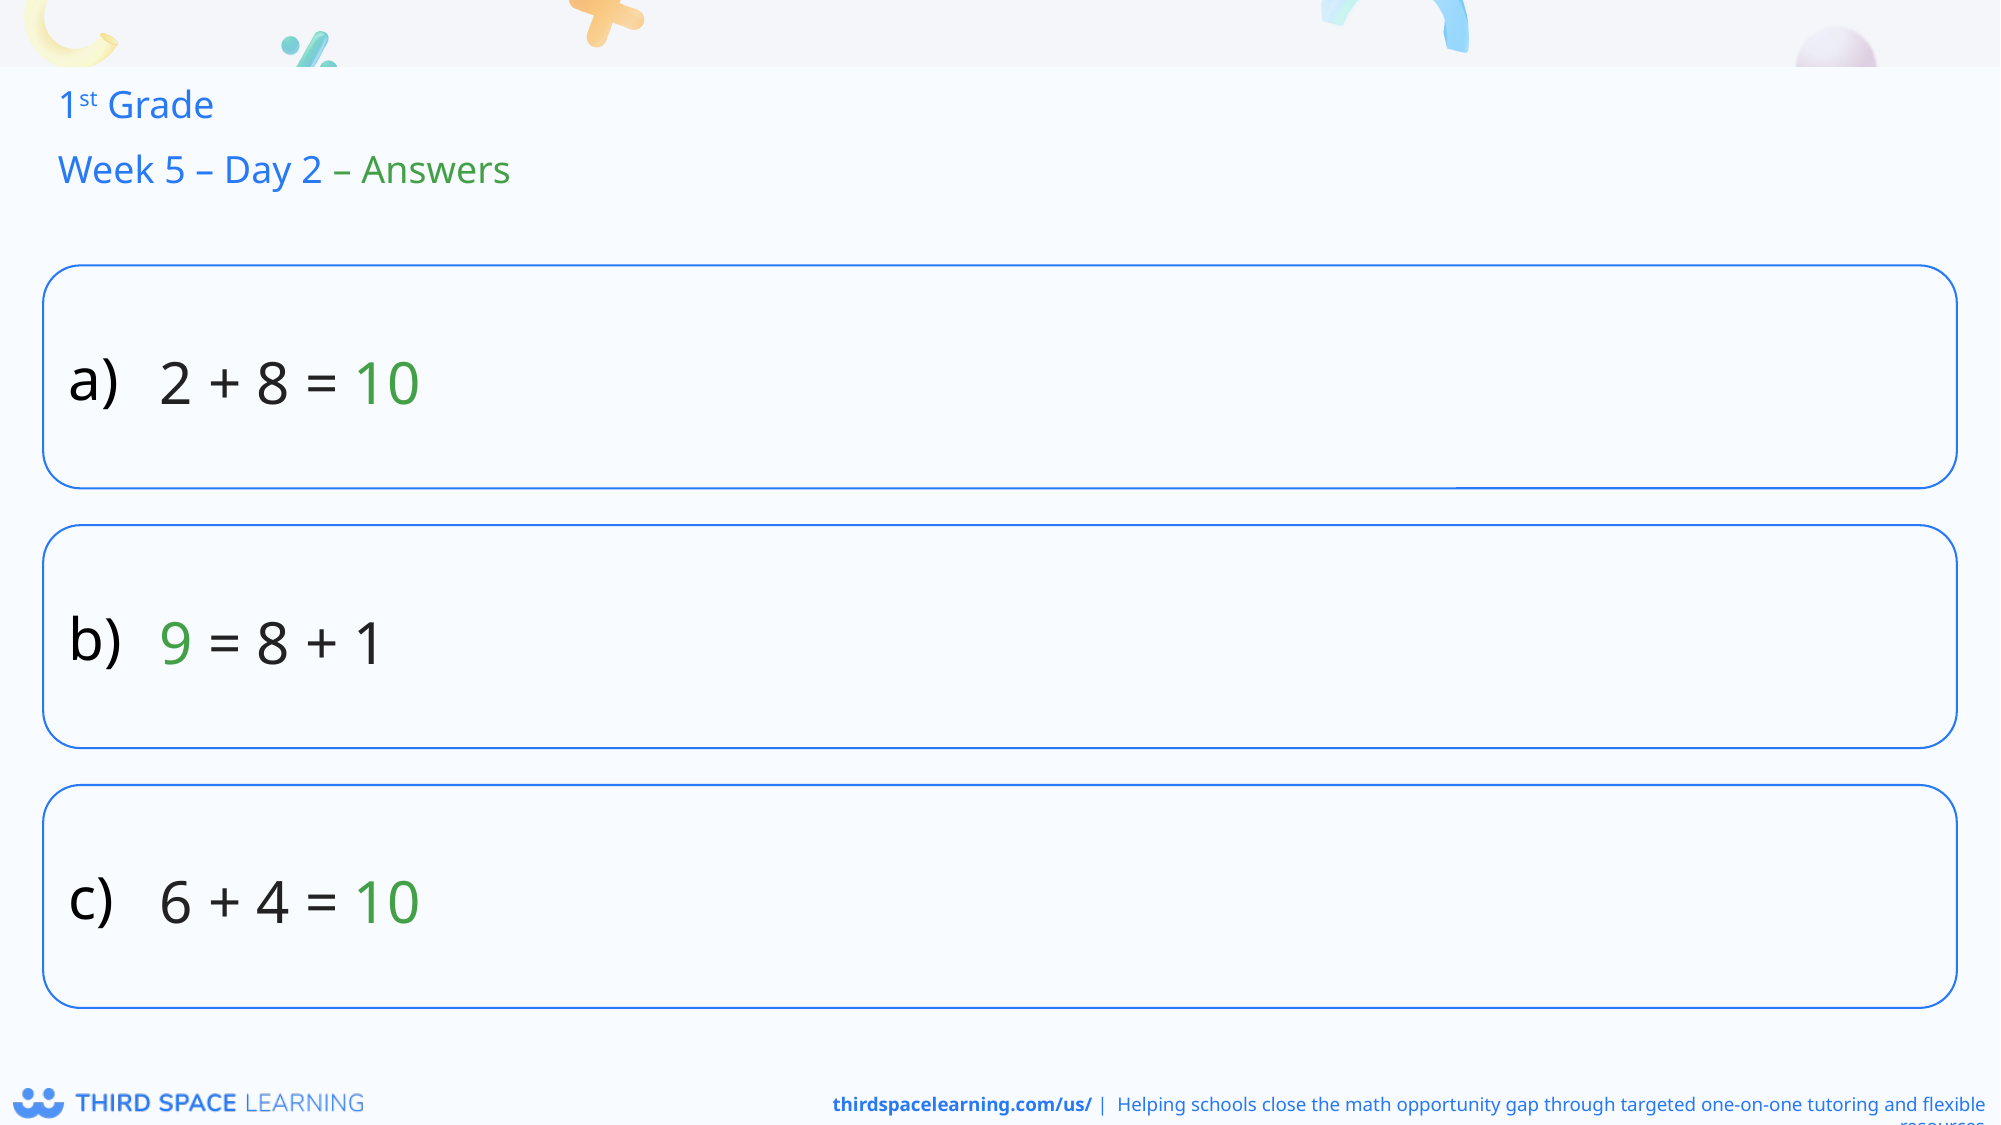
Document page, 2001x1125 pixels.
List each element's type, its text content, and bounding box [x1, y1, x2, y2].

list 9 = 8 + 1 [144, 548, 1922, 734]
picture [0, 0, 2000, 67]
list 6 + 4 = 10 [144, 807, 1922, 994]
list 2 + 8 = 10 [144, 288, 1922, 474]
picture [13, 1088, 365, 1119]
text_box 1st Grade Week 5 – Day 2 – Answers [43, 73, 705, 212]
